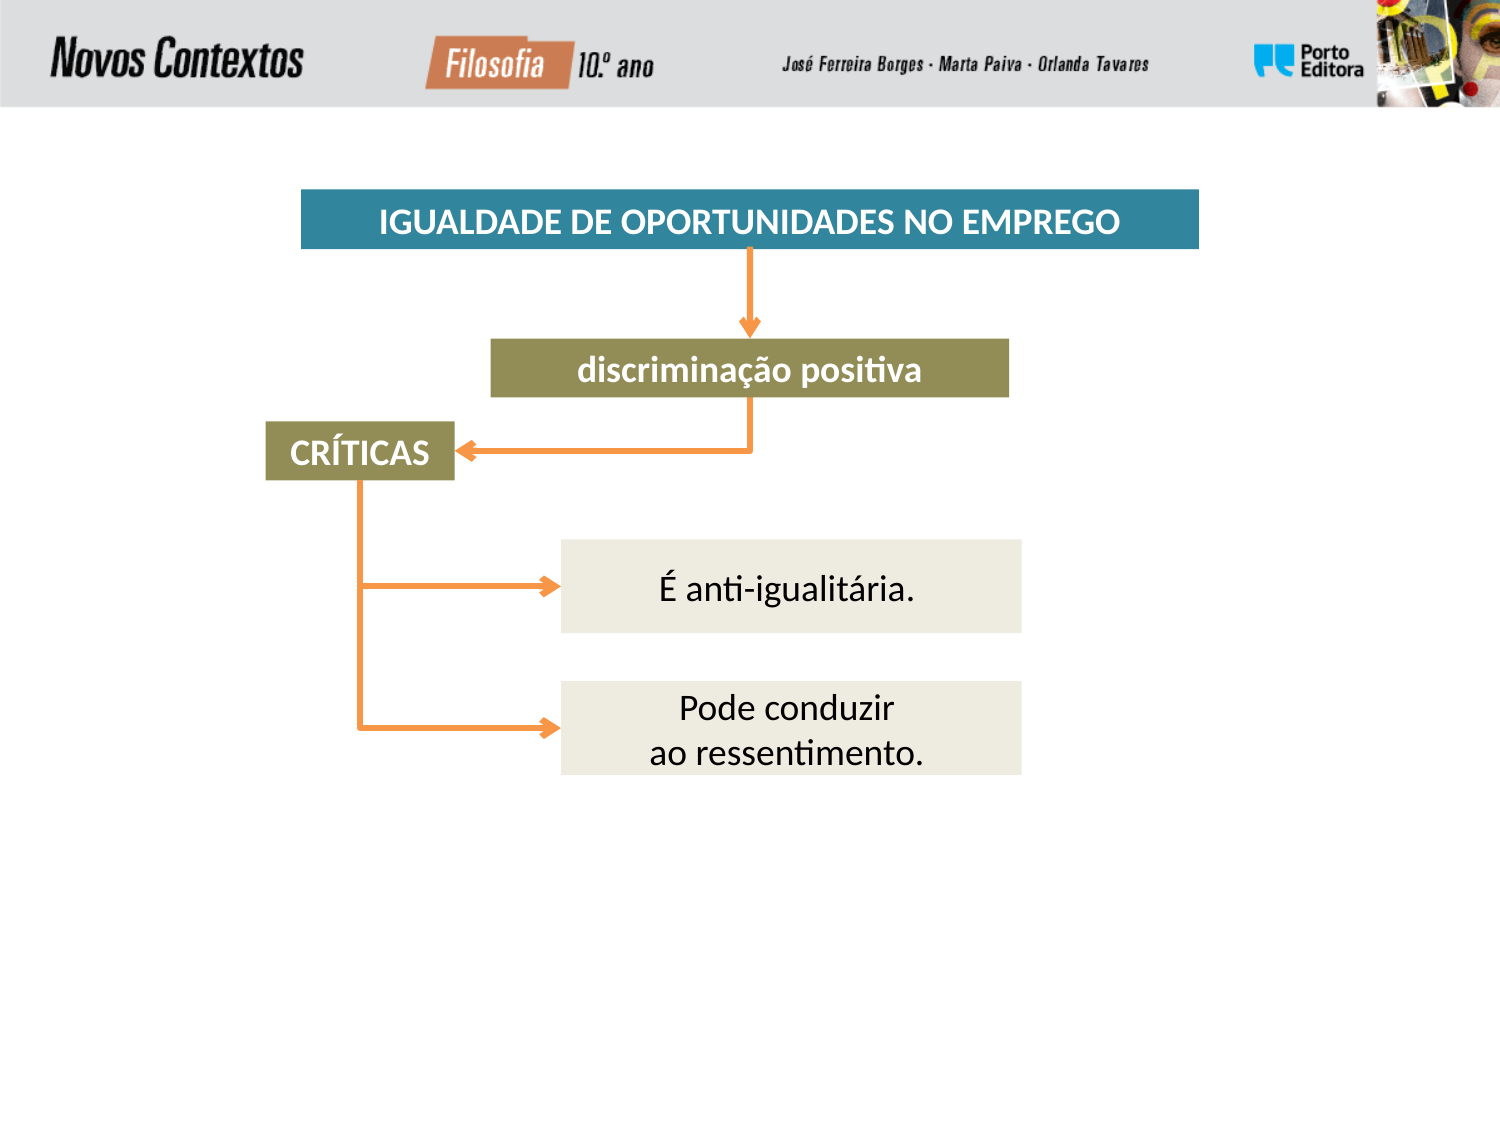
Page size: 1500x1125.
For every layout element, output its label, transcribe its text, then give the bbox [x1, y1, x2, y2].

text_box discriminação positiva [489, 336, 565, 399]
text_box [575, 276, 630, 573]
text_box IGUALDADE DE OPORTUNIDADES NO EMPREGO [301, 189, 1199, 250]
text_box É anti-igualitária. [595, 537, 1024, 635]
text_box Pode conduzir ao ressentimento. [559, 679, 1024, 777]
picture [0, 0, 1500, 153]
text_box discriminação positiva [639, 336, 1011, 399]
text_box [407, 432, 514, 501]
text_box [336, 503, 585, 705]
text_box CRÍTICAS [264, 419, 457, 482]
